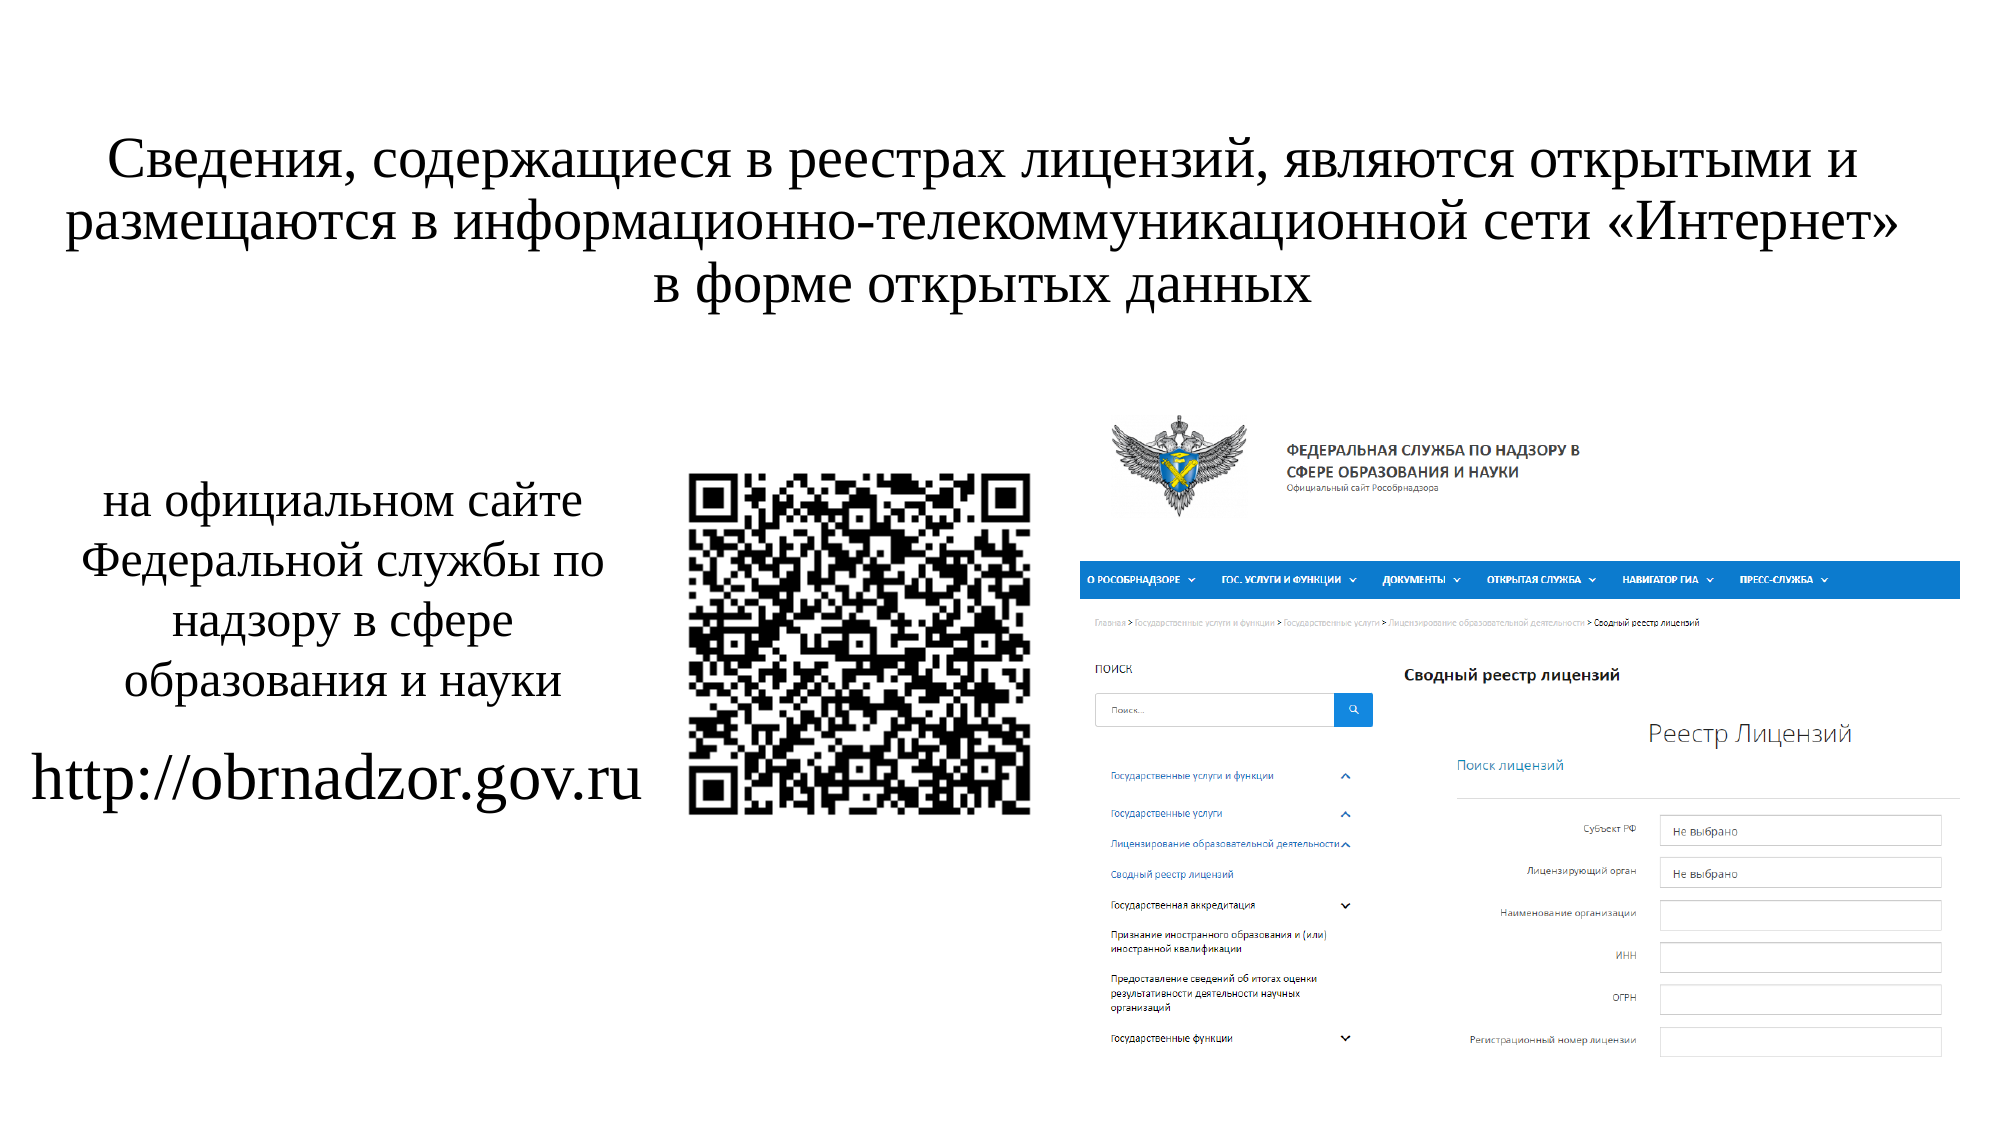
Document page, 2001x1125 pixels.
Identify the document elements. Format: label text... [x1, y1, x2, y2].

picture [1080, 398, 1960, 1064]
title Сведения, содержащиеся в реестрах лицензий, являются открытыми и размещаются в информационно-телекоммуникационной сети «Интернет» в форме открытых данных [29, 112, 1938, 330]
picture [679, 467, 1039, 822]
text_box на официальном сайте Федеральной службы по надзору в сфере образования и науки [56, 459, 630, 714]
text_box http://obrnadzor.gov.ru [17, 725, 679, 821]
